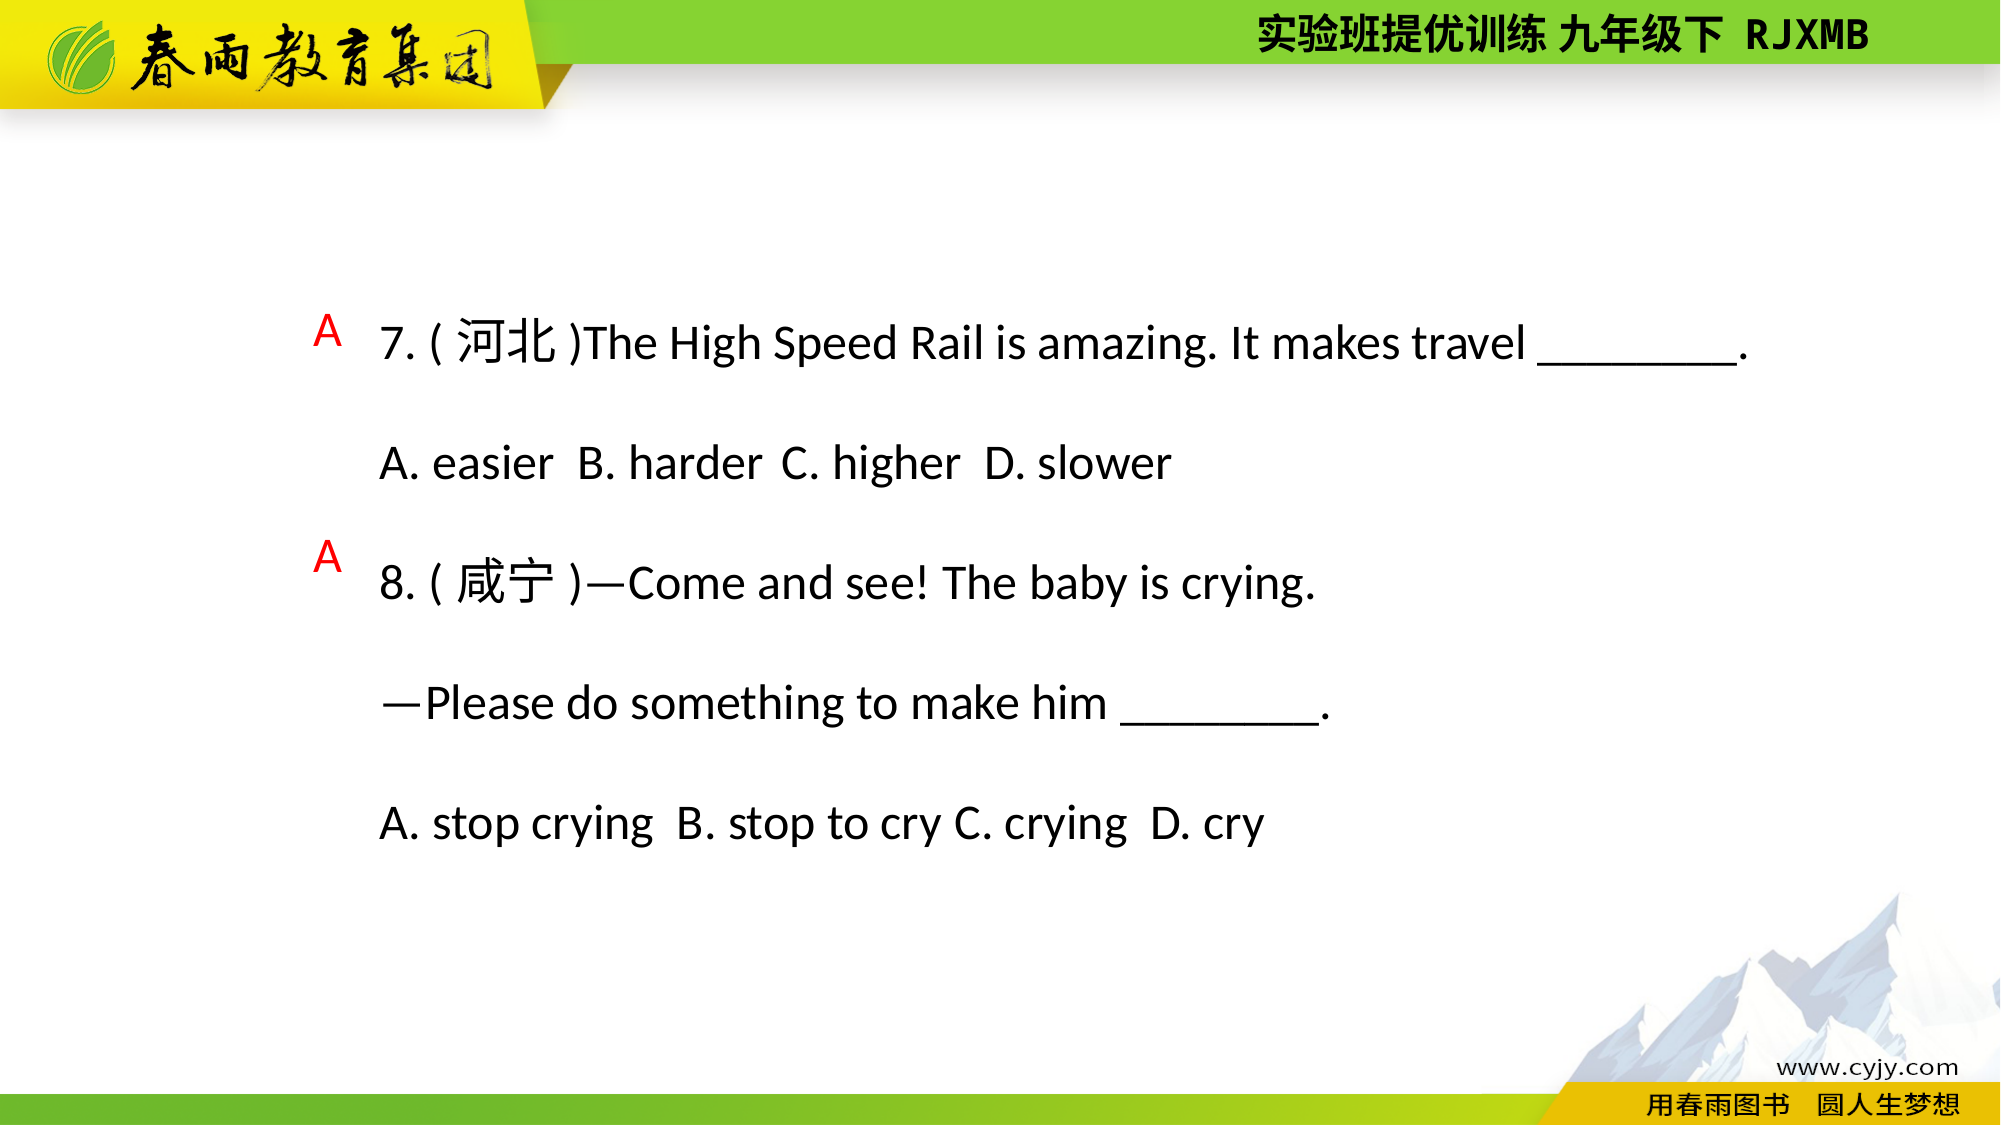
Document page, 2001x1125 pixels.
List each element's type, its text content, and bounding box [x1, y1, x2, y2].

picture [0, 0, 2001, 1125]
text_box A [299, 514, 358, 590]
text_box A [299, 289, 358, 364]
text_box 7. (河北)The High Speed Rail is amazing. It makes travel ________. A. easier B. harder C. higher D. slower 8. (咸宁)—Come and see! The baby is crying. —Please do something to make him ________. A. stop crying B. stop to cry C. crying D. cry [265, 242, 1793, 857]
